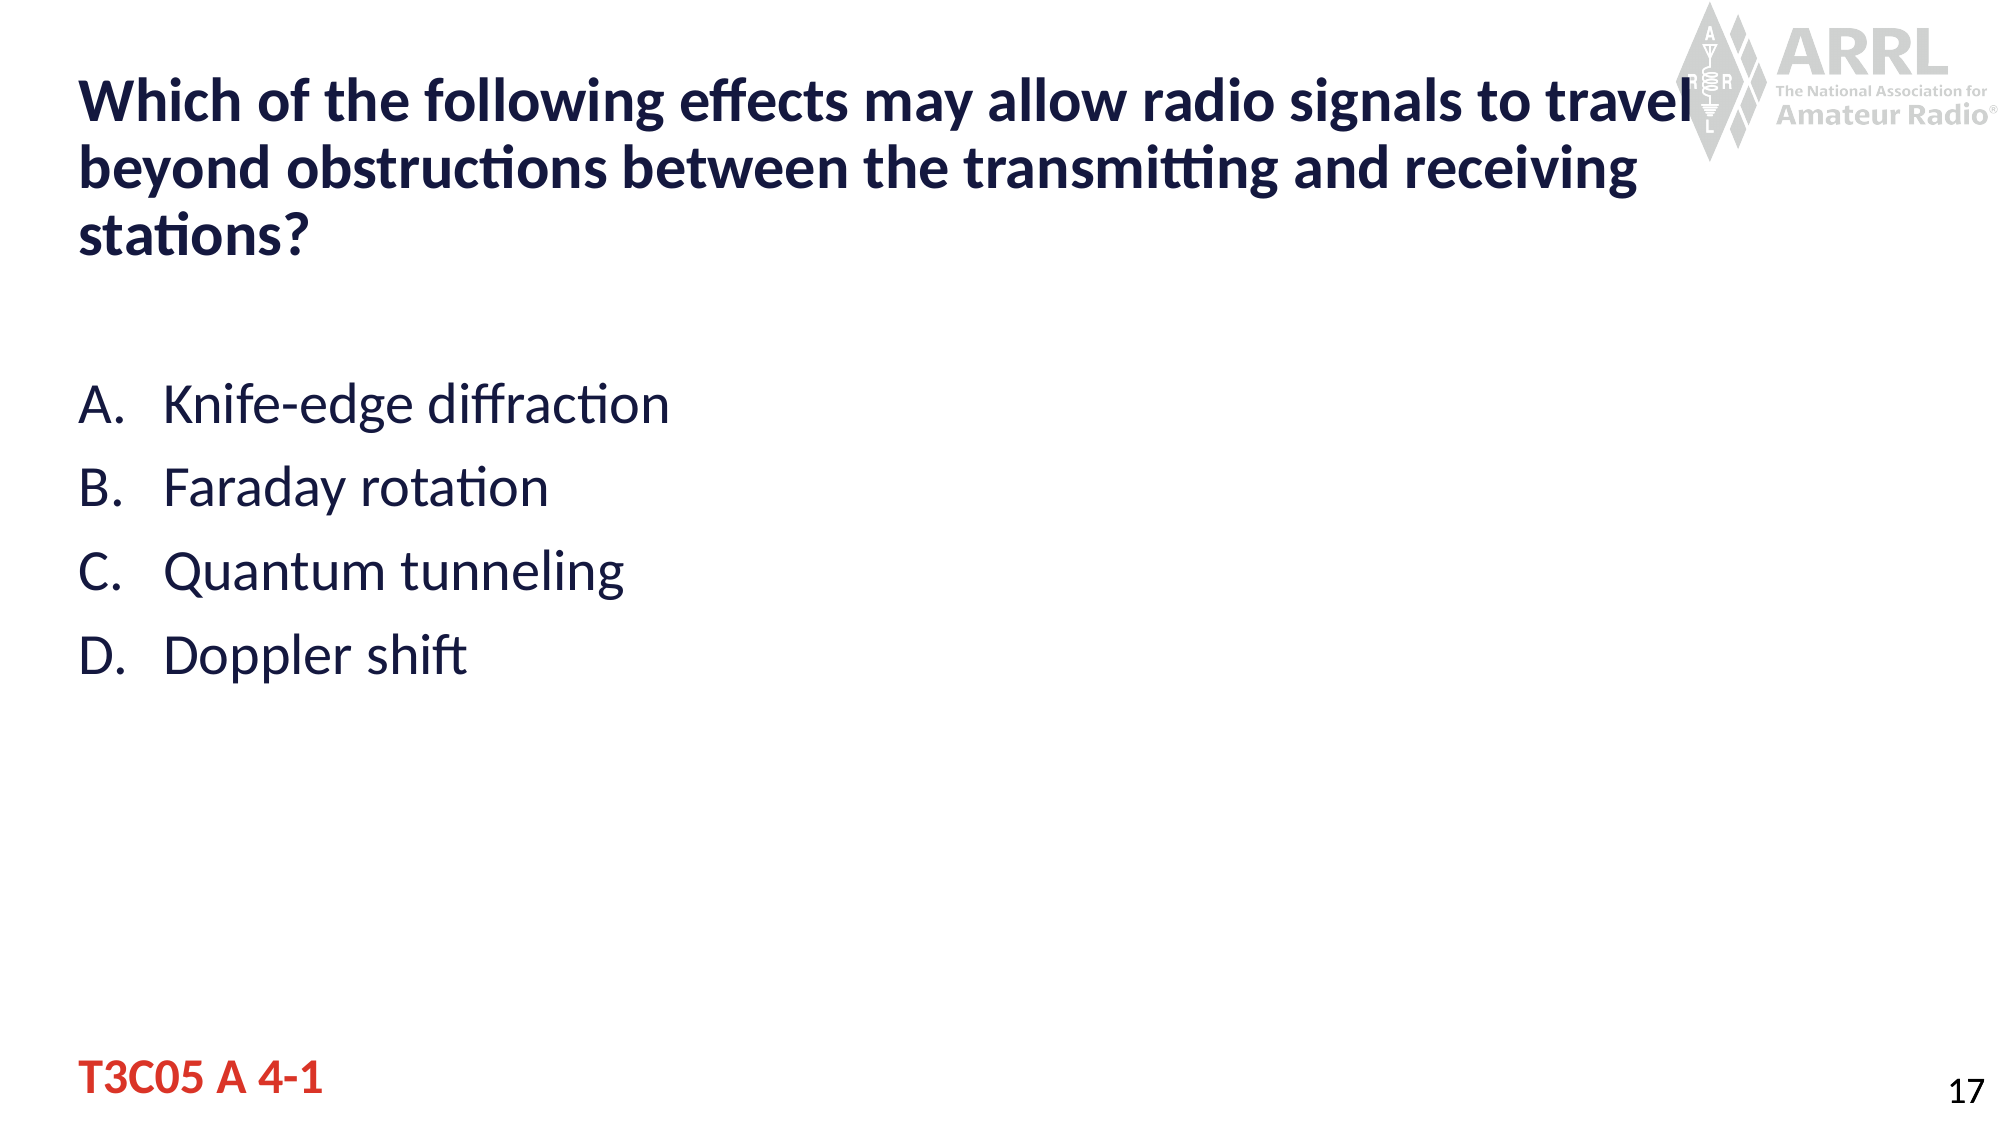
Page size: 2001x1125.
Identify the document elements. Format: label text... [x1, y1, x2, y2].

list Knife-edge diffraction Faraday rotation Quantum tunneling Doppler shift [63, 365, 1863, 989]
text_box T3C05 A 4-1 [63, 1036, 921, 1112]
picture [1674, 0, 2000, 164]
title Which of the following effects may allow radio signals to travel beyond obstructions between the transmitting and receiving stations? [63, 59, 1863, 278]
